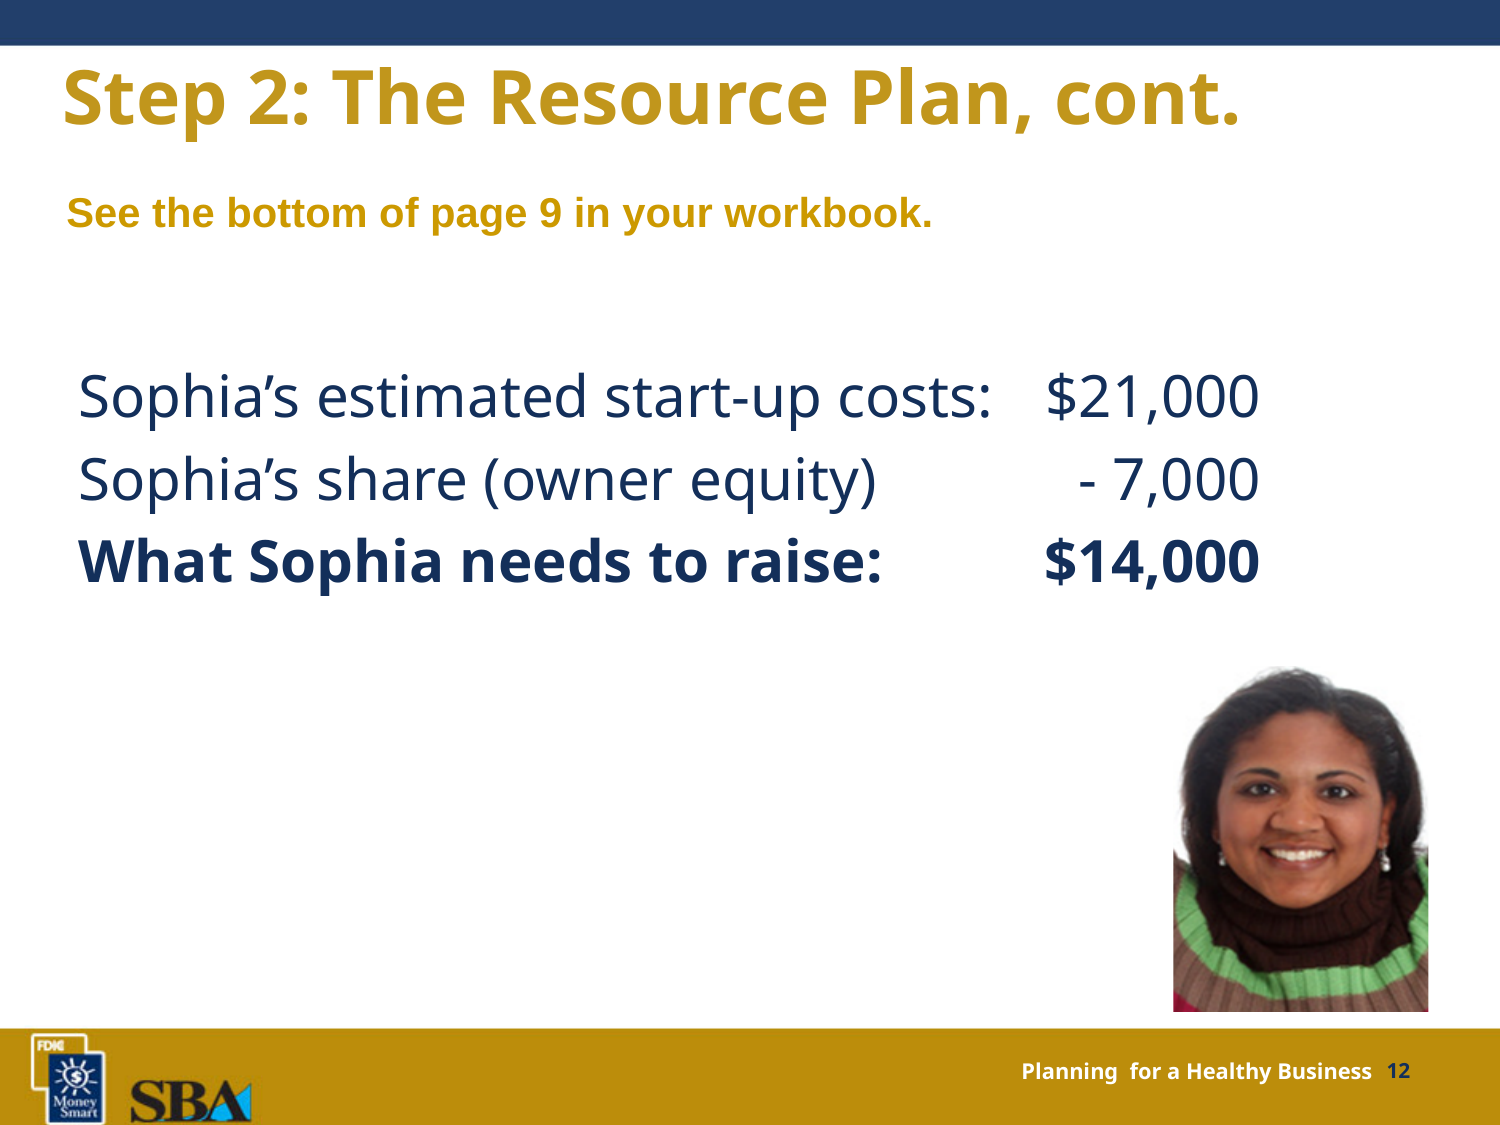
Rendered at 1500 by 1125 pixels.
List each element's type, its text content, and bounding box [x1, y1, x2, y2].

picture [0, 0, 1500, 1125]
text_box See the bottom of page 9 in your workbook. [51, 178, 1438, 244]
text_box Sophia’s estimated start-up costs: $21,000 Sophia’s share (owner equity) - 7,000 What Sophia needs to raise: $14,000 [63, 279, 1429, 757]
title Step 2: The Resource Plan, cont. [47, 41, 1398, 142]
